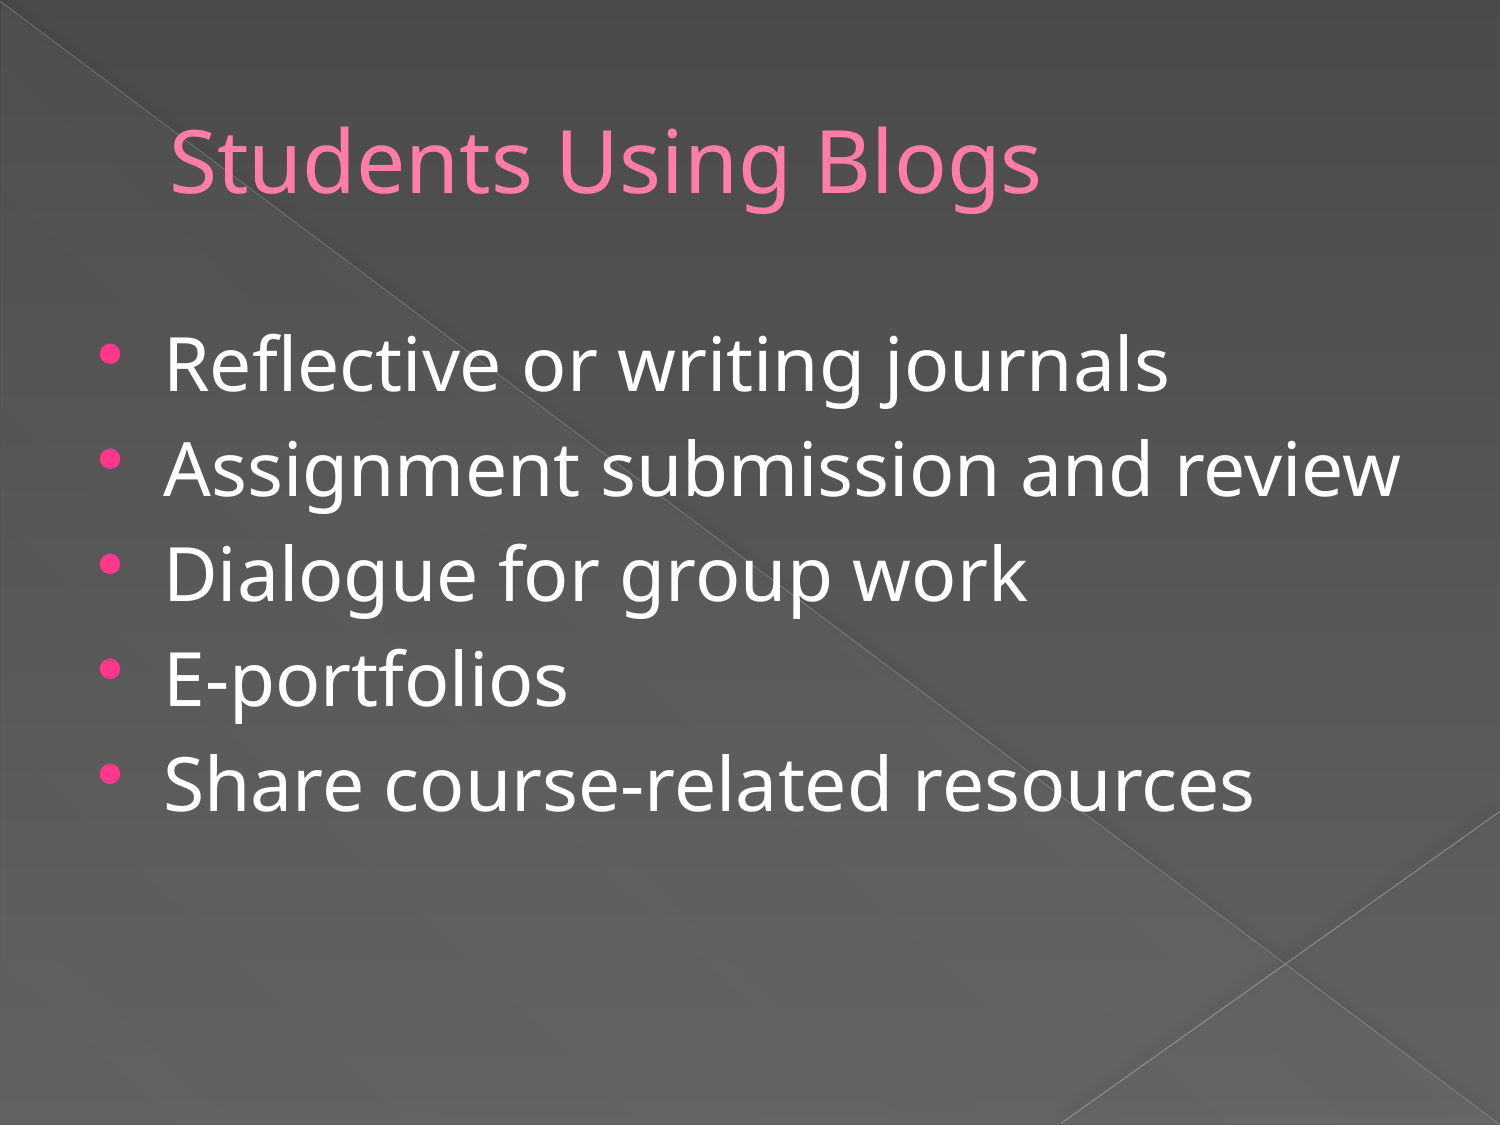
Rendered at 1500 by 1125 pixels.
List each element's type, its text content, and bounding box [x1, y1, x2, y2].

list Reflective or writing journals Assignment submission and review Dialogue for group work E-portfolios Share course-related resources [75, 308, 1425, 1059]
title Students Using Blogs [75, 43, 1425, 274]
